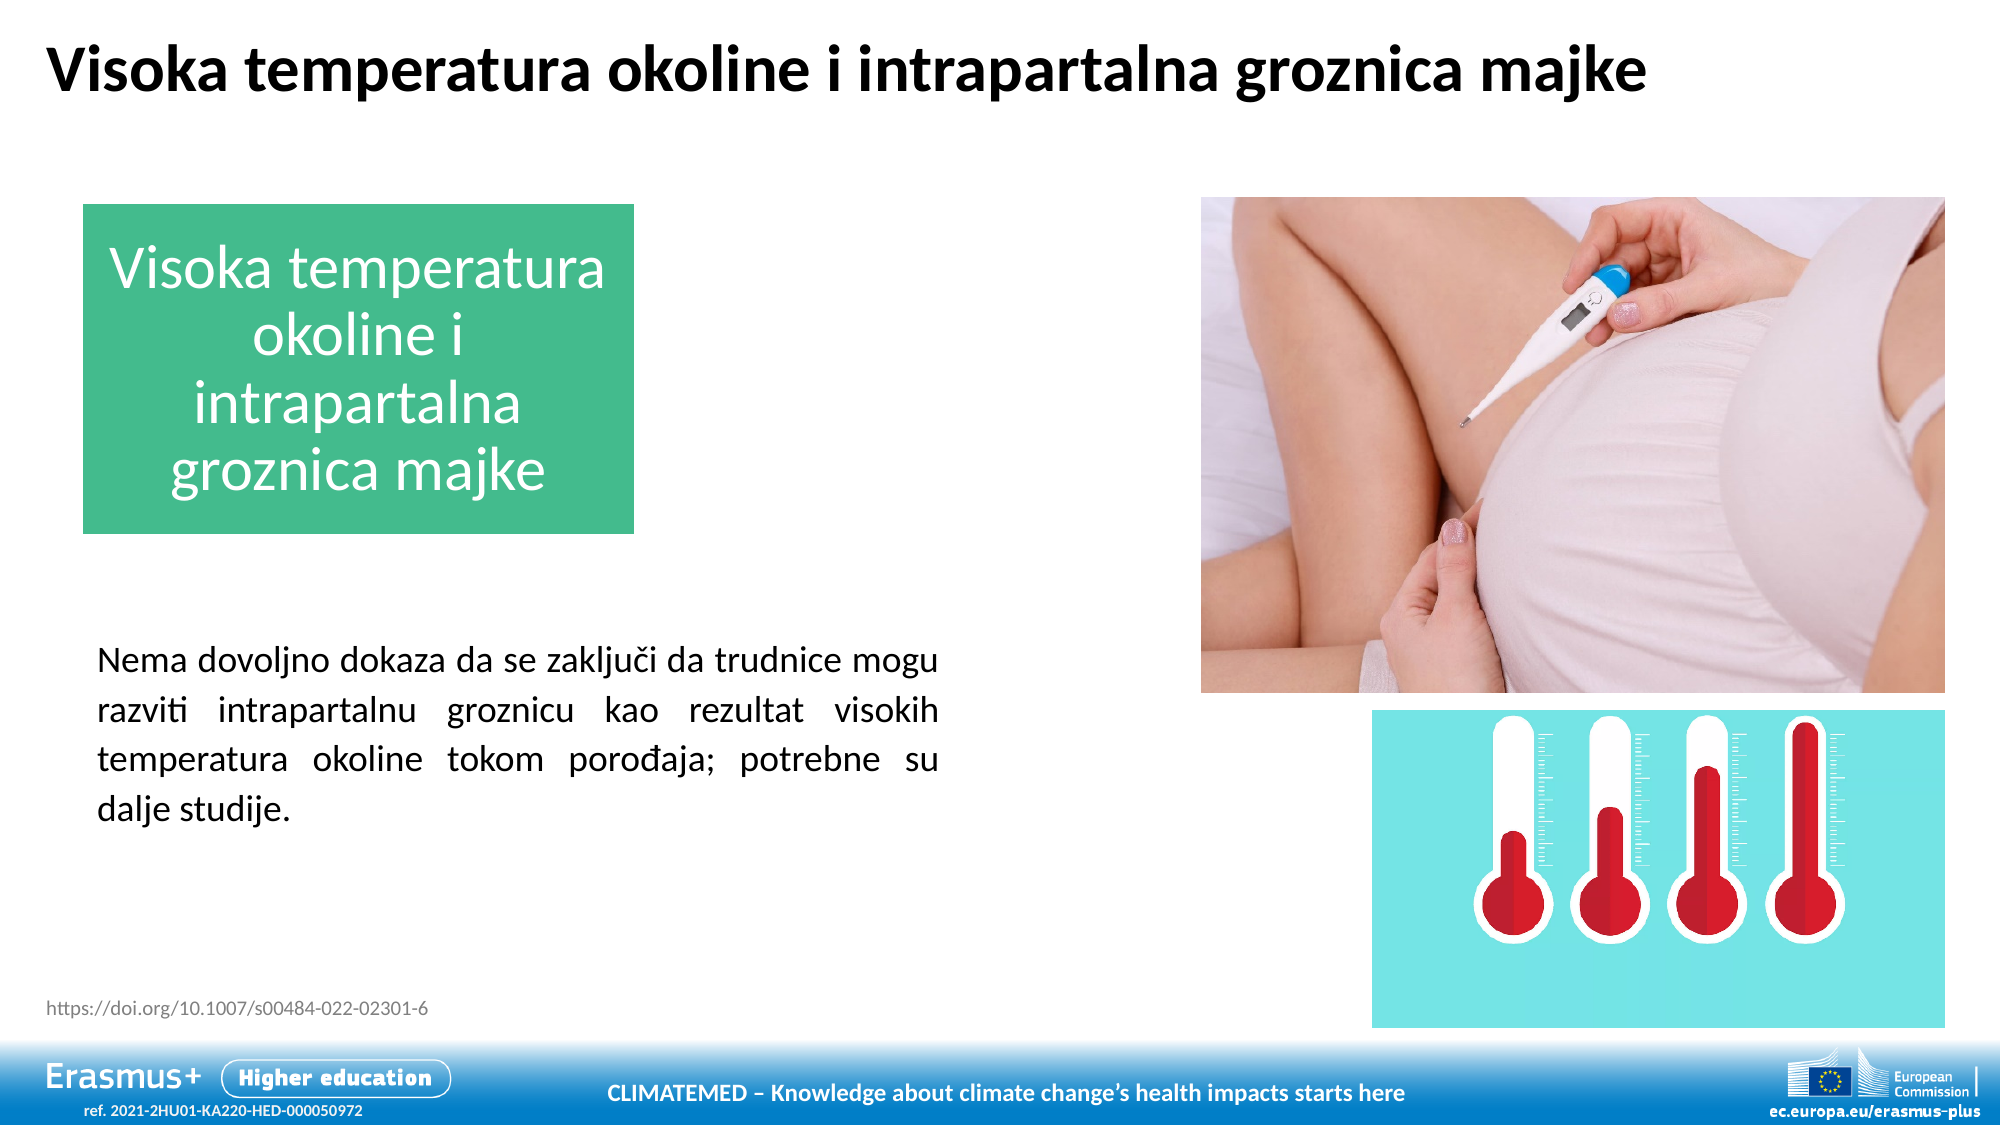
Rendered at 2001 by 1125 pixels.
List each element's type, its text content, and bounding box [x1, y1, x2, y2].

list Nema dovoljno dokaza da se zaključi da trudnice mogu razviti intrapartalnu groznicu kao rezultat visokih temperatura okoline tokom porođaja; potrebne su dalje studije. [82, 623, 956, 956]
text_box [82, 203, 635, 536]
title Visoka temperatura okoline i intrapartalna groznica majke [31, 25, 1984, 116]
text_box https://doi.org/10.1007/s00484-022-02301-6 [31, 987, 1372, 1028]
picture [1201, 197, 1945, 693]
picture [0, 710, 2000, 1125]
